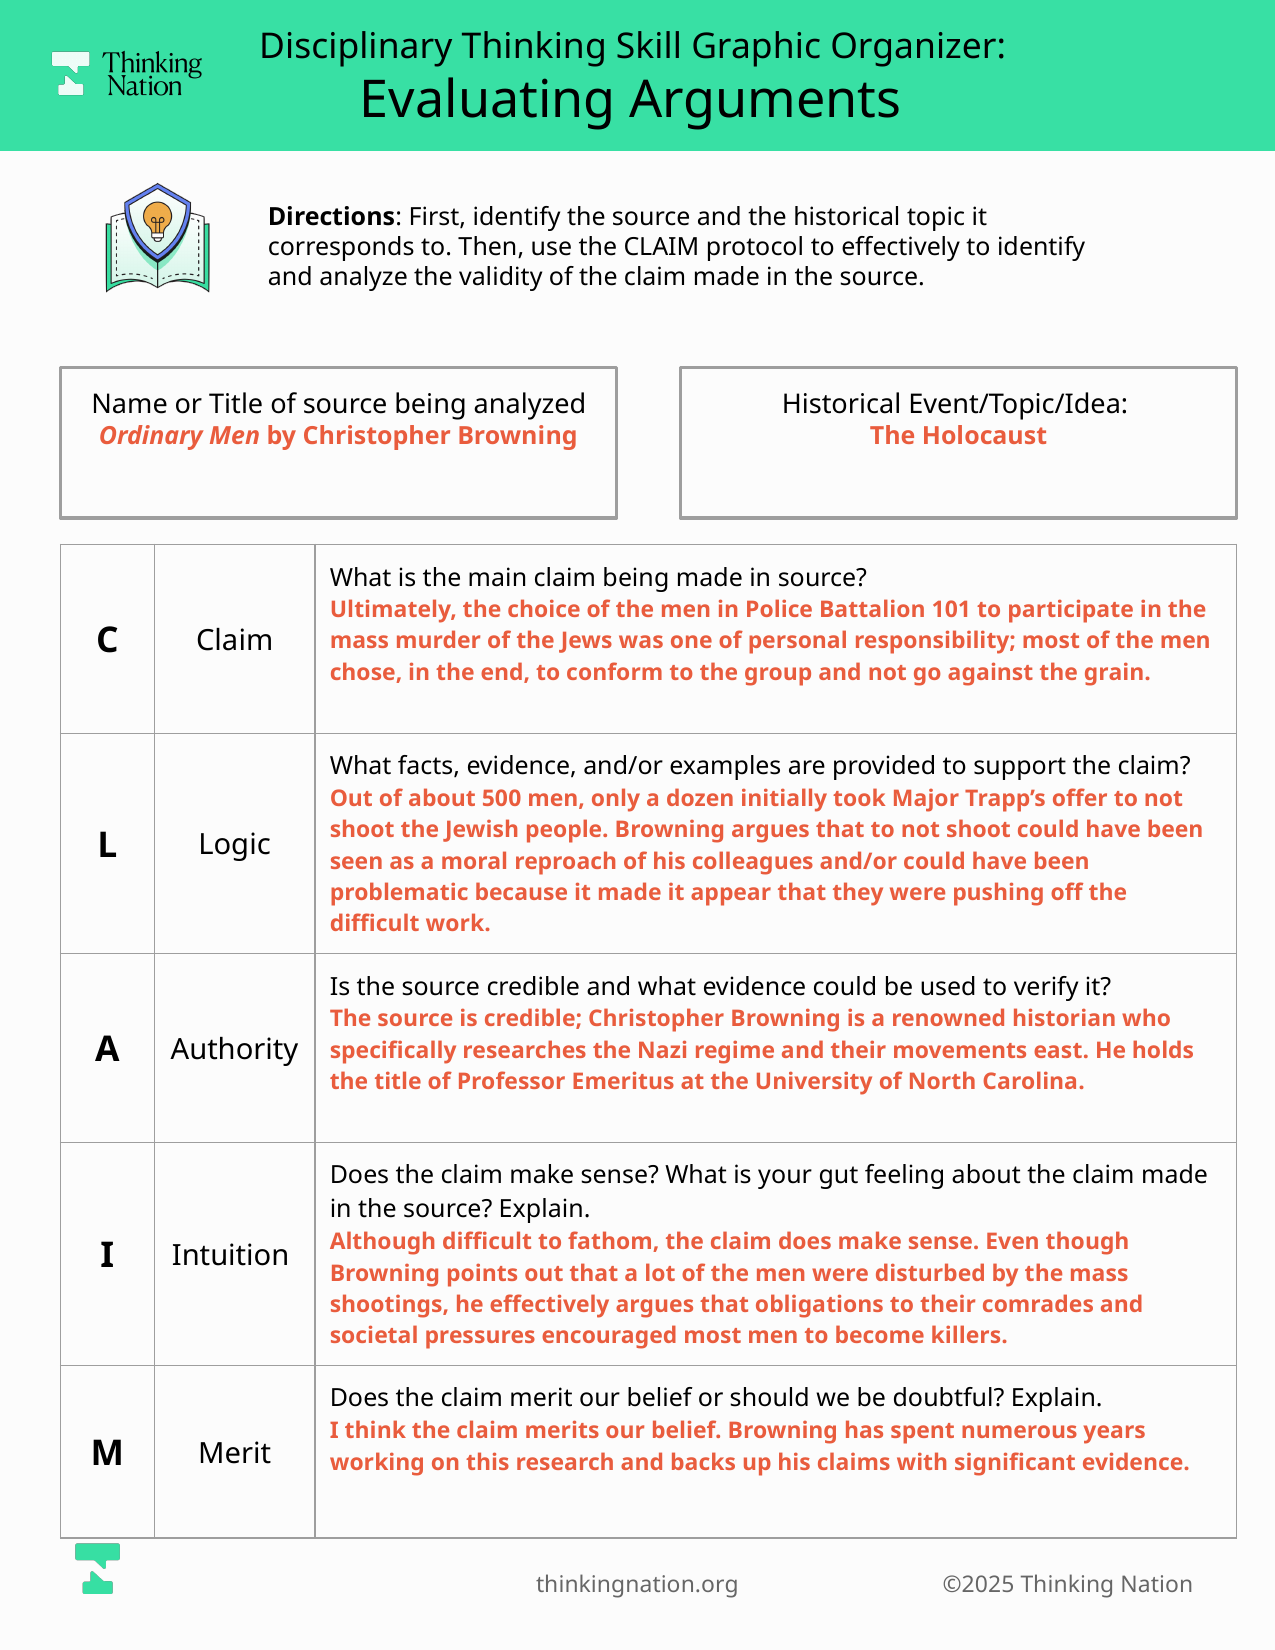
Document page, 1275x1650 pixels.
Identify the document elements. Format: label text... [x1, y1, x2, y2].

table_cell Does the claim merit our belief or should we be doubtful? Explain. I think the claim merits our belief. Browning has spent numerous years working on this research and backs up his claims with significant evidence. [316, 1366, 1236, 1537]
picture [35, 37, 207, 109]
table_cell Merit [155, 1366, 314, 1537]
text_box Name or Title of source being analyzed Ordinary Men by Christopher Browning [60, 367, 617, 519]
picture [90, 170, 225, 306]
table_cell I [61, 1143, 154, 1365]
table_cell L [61, 734, 154, 953]
table_header C [61, 545, 154, 733]
text_box Directions: First, identify the source and the historical topic it corresponds to. Then, use the CLAIM protocol to effectively to identify and analyze the validity of the claim made in the source. [249, 189, 1129, 301]
table_cell Does the claim make sense? What is your gut feeling about the claim made in the source? Explain. Although difficult to fathom, the claim does make sense. Even though Browning points out that a lot of the men were disturbed by the mass shootings, he effectively argues that obligations to their comrades and societal pressures encouraged most men to become killers. [316, 1143, 1236, 1365]
text_box Historical Event/Topic/Idea: The Holocaust [680, 367, 1237, 519]
table_cell Authority [155, 954, 314, 1142]
text_box ©2025 Thinking Nation [907, 1553, 1210, 1605]
text_box Disciplinary Thinking Skill Graphic Organizer: Evaluating Arguments [0, 0, 1275, 151]
table_header Claim [155, 545, 314, 733]
table_cell Is the source credible and what evidence could be used to verify it? The source is credible; Christopher Browning is a renowned historian who specifically researches the Nazi regime and their movements east. He holds the title of Professor Emeritus at the University of North Carolina. [316, 954, 1236, 1142]
picture [62, 1533, 133, 1604]
table_cell M [61, 1366, 154, 1537]
table_cell Logic [155, 734, 314, 953]
table_cell What facts, evidence, and/or examples are provided to support the claim? Out of about 500 men, only a dozen initially took Major Trapp’s offer to not shoot the Jewish people. Browning argues that to not shoot could have been seen as a moral reproach of his colleagues and/or could have been problematic because it made it appear that they were pushing off the difficult work. [316, 734, 1236, 953]
table_cell A [61, 954, 154, 1142]
table_header What is the main claim being made in source? Ultimately, the choice of the men in Police Battalion 101 to participate in the mass murder of the Jews was one of personal responsibility; most of the men chose, in the end, to conform to the group and not go against the grain. [316, 545, 1236, 733]
table_cell Intuition [155, 1143, 314, 1365]
text_box thinkingnation.org [486, 1553, 789, 1605]
